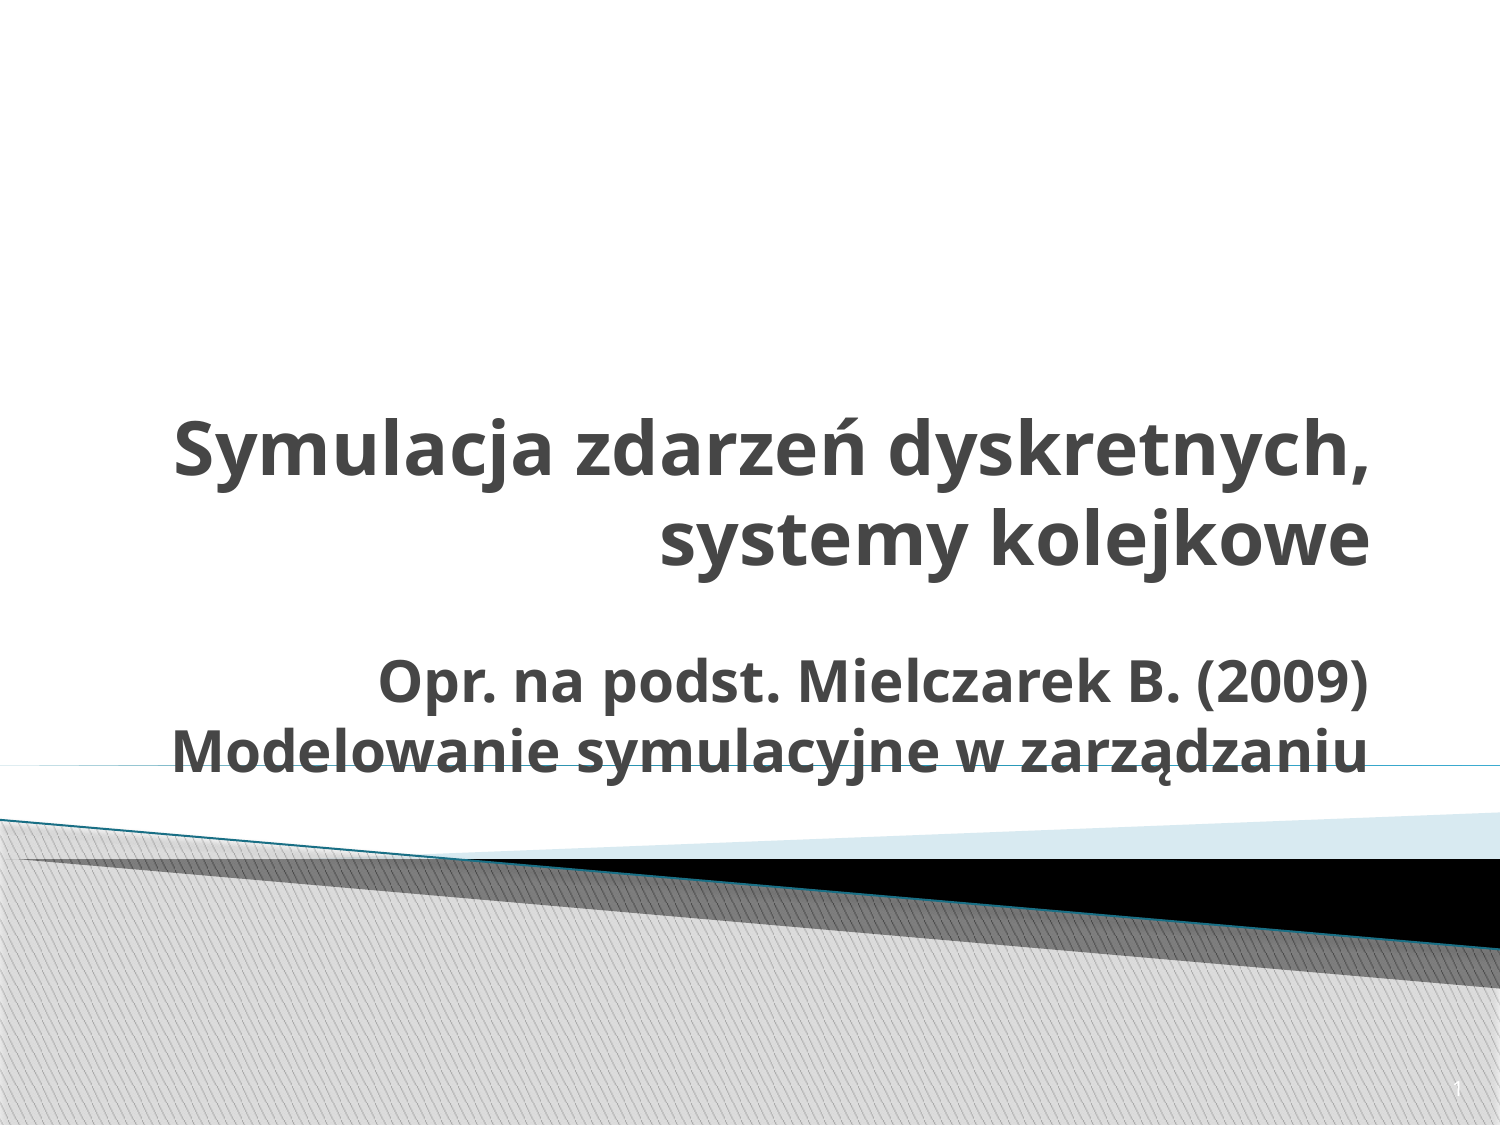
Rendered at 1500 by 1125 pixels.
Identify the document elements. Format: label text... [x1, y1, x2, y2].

subtitle Opr. na podst. Mielczarek B. (2009) Modelowanie symulacyjne w zarządzaniu [112, 637, 1388, 835]
slide_number 1 [1418, 1051, 1479, 1112]
title Symulacja zdarzeń dyskretnych, systemy kolejkowe [112, 287, 1388, 588]
picture [5, 859, 1500, 989]
